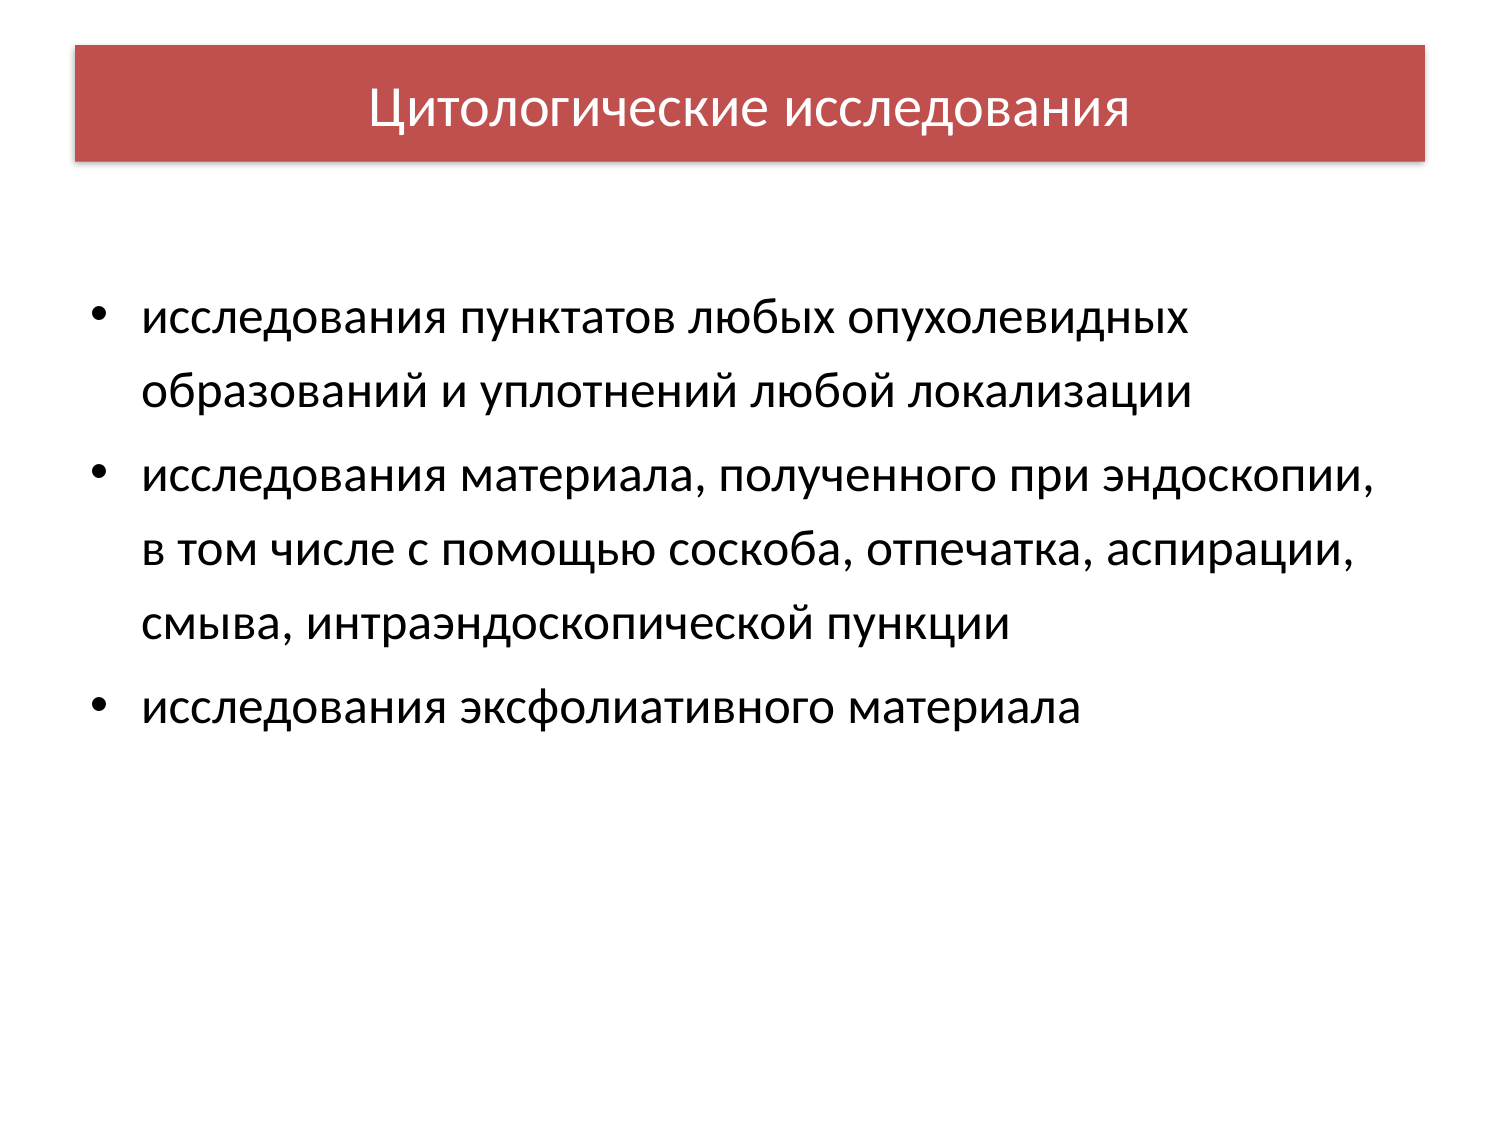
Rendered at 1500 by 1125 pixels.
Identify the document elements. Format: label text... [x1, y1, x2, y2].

title Цитологические исследования [75, 45, 1425, 162]
list исследования пунктатов любых опухолевидных образований и уплотнений любой локализации исследования материала, полученного при эндоскопии, в том числе с помощью соскоба, отпечатка, аспирации, смыва, интраэндоскопической пункции исследования эксфолиативного материала [75, 262, 1425, 801]
